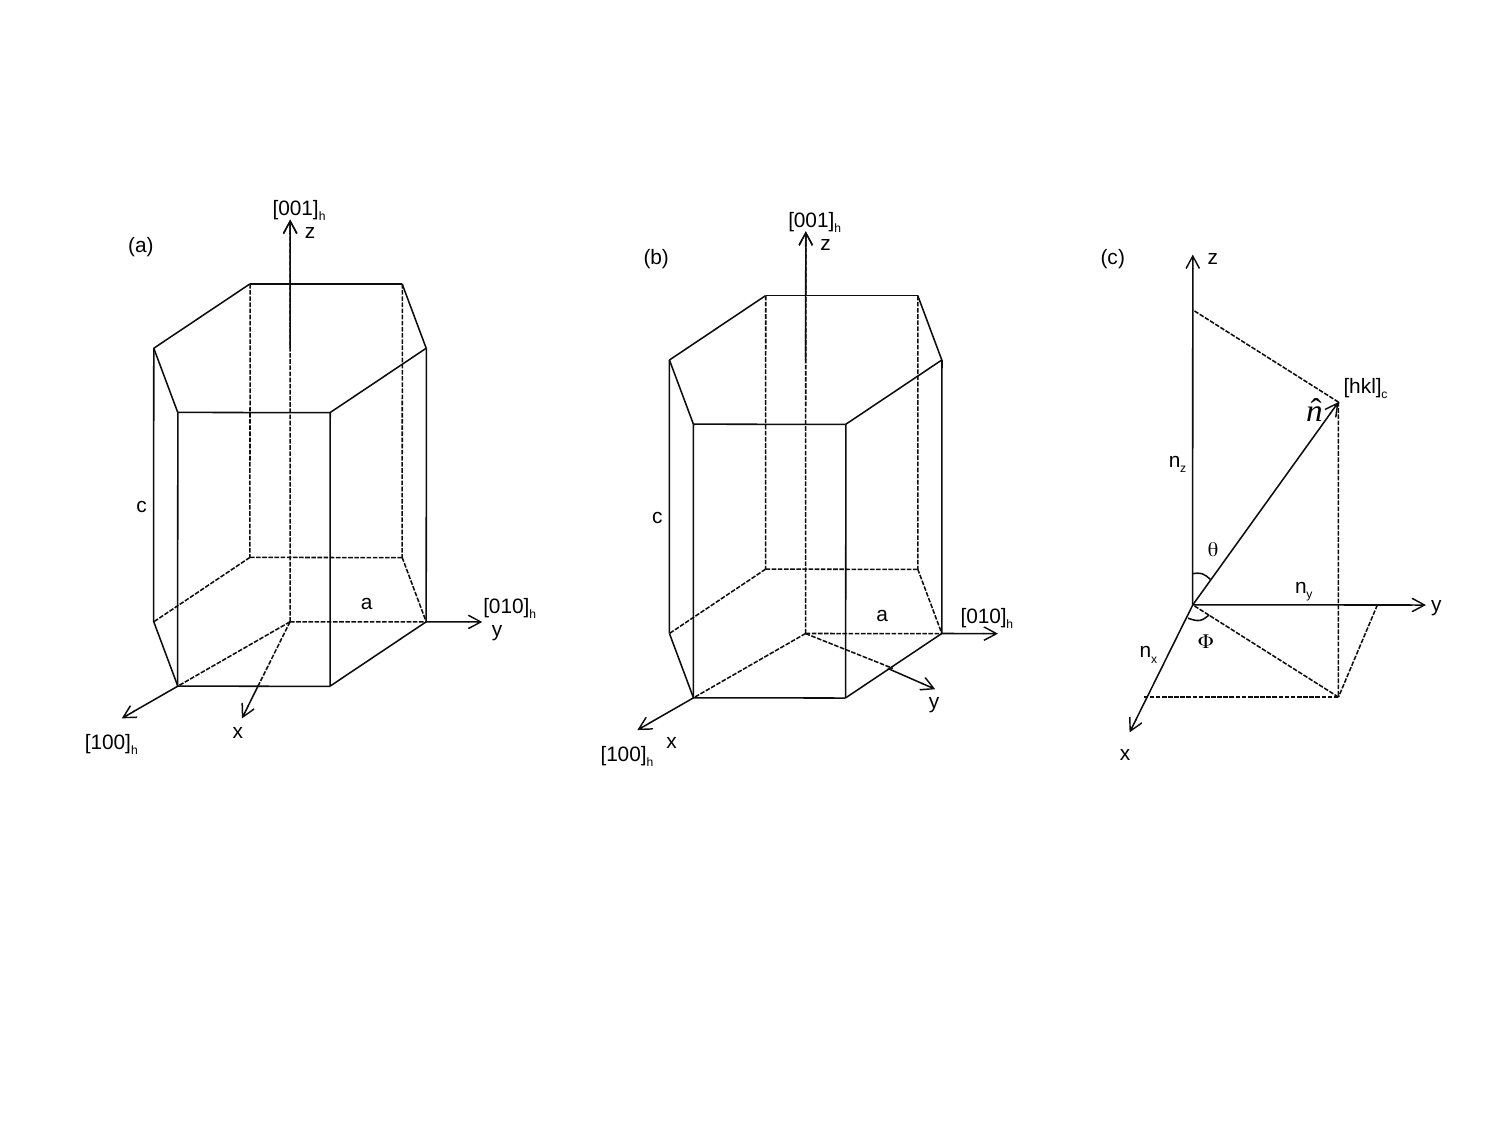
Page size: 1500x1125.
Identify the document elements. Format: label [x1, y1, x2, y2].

text_box [1085, 235, 1465, 773]
text_box [585, 198, 1038, 774]
text_box [70, 187, 561, 762]
